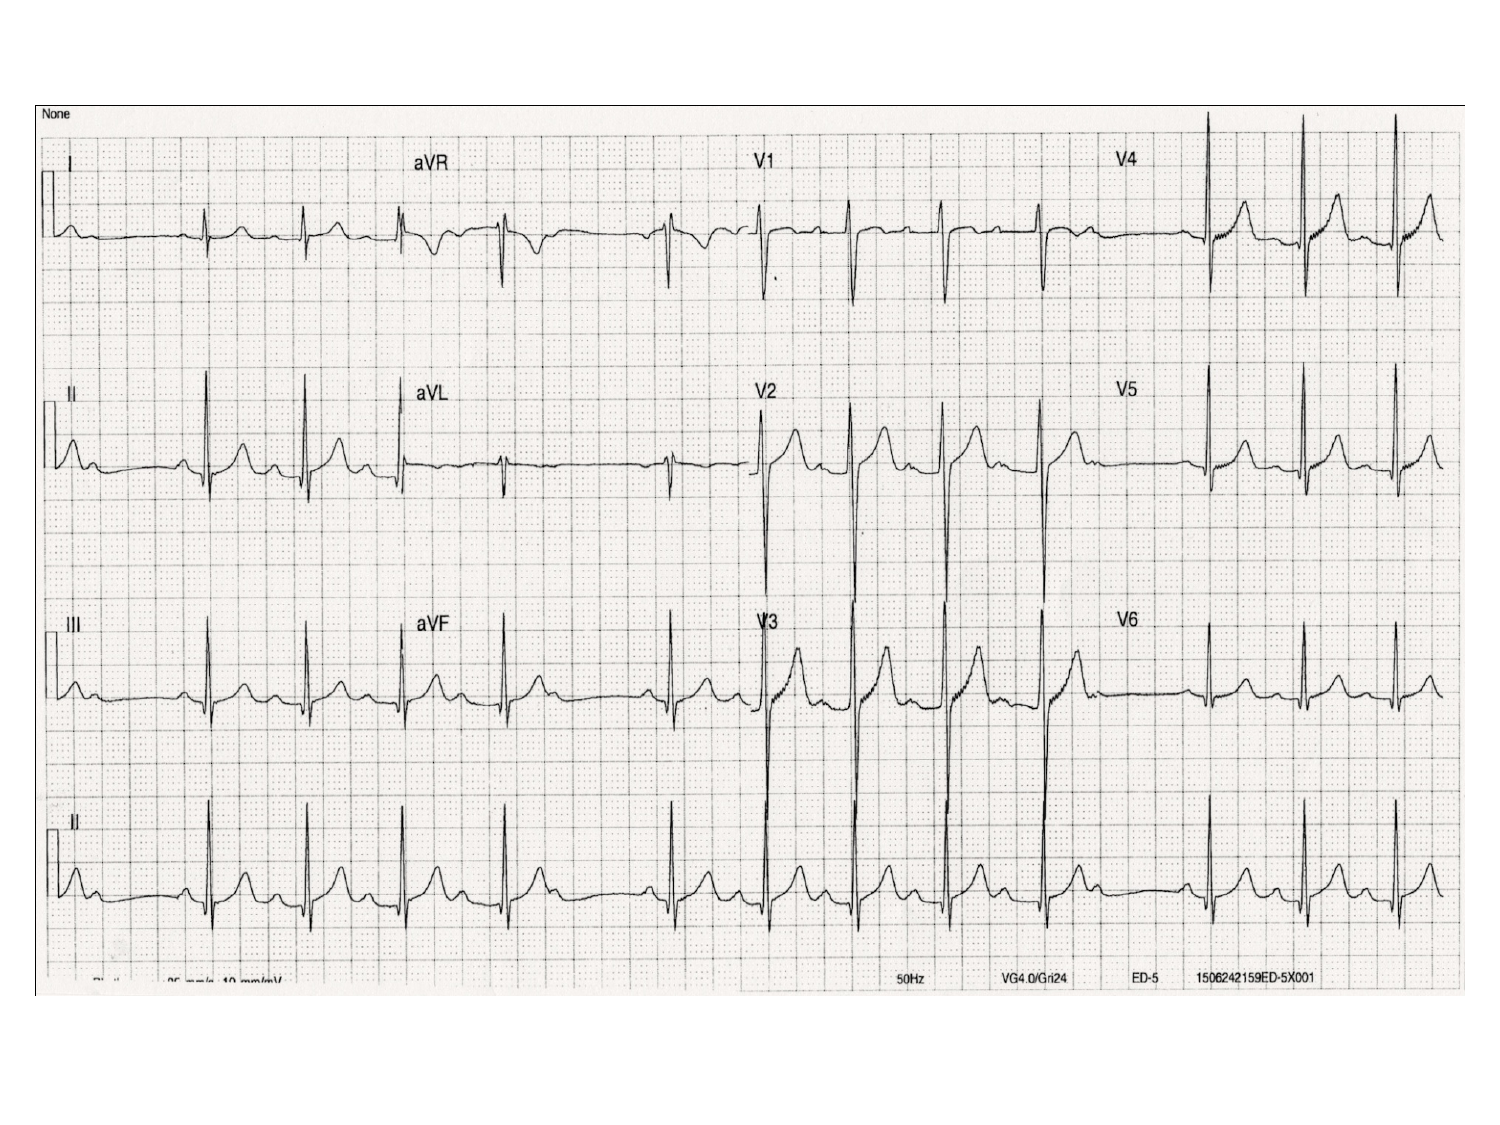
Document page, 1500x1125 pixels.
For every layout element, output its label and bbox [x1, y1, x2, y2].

picture [34, 105, 1466, 997]
